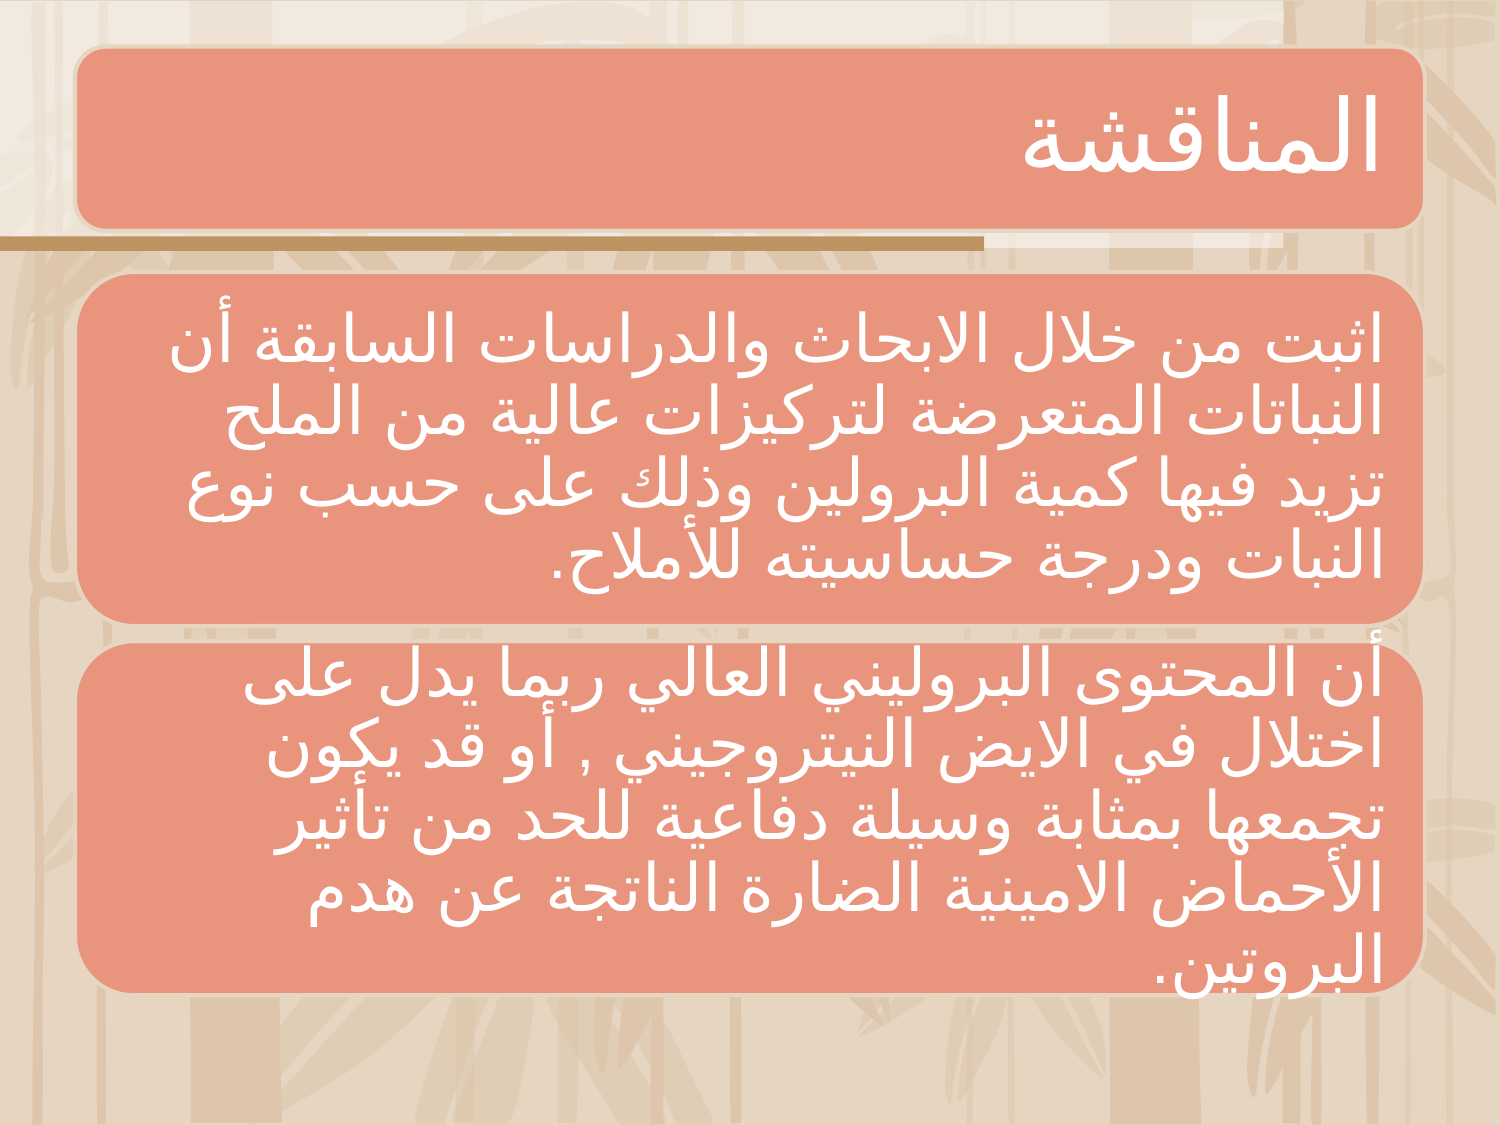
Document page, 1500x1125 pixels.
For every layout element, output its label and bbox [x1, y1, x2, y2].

text_box [74, 44, 1426, 233]
list [74, 262, 1426, 1006]
